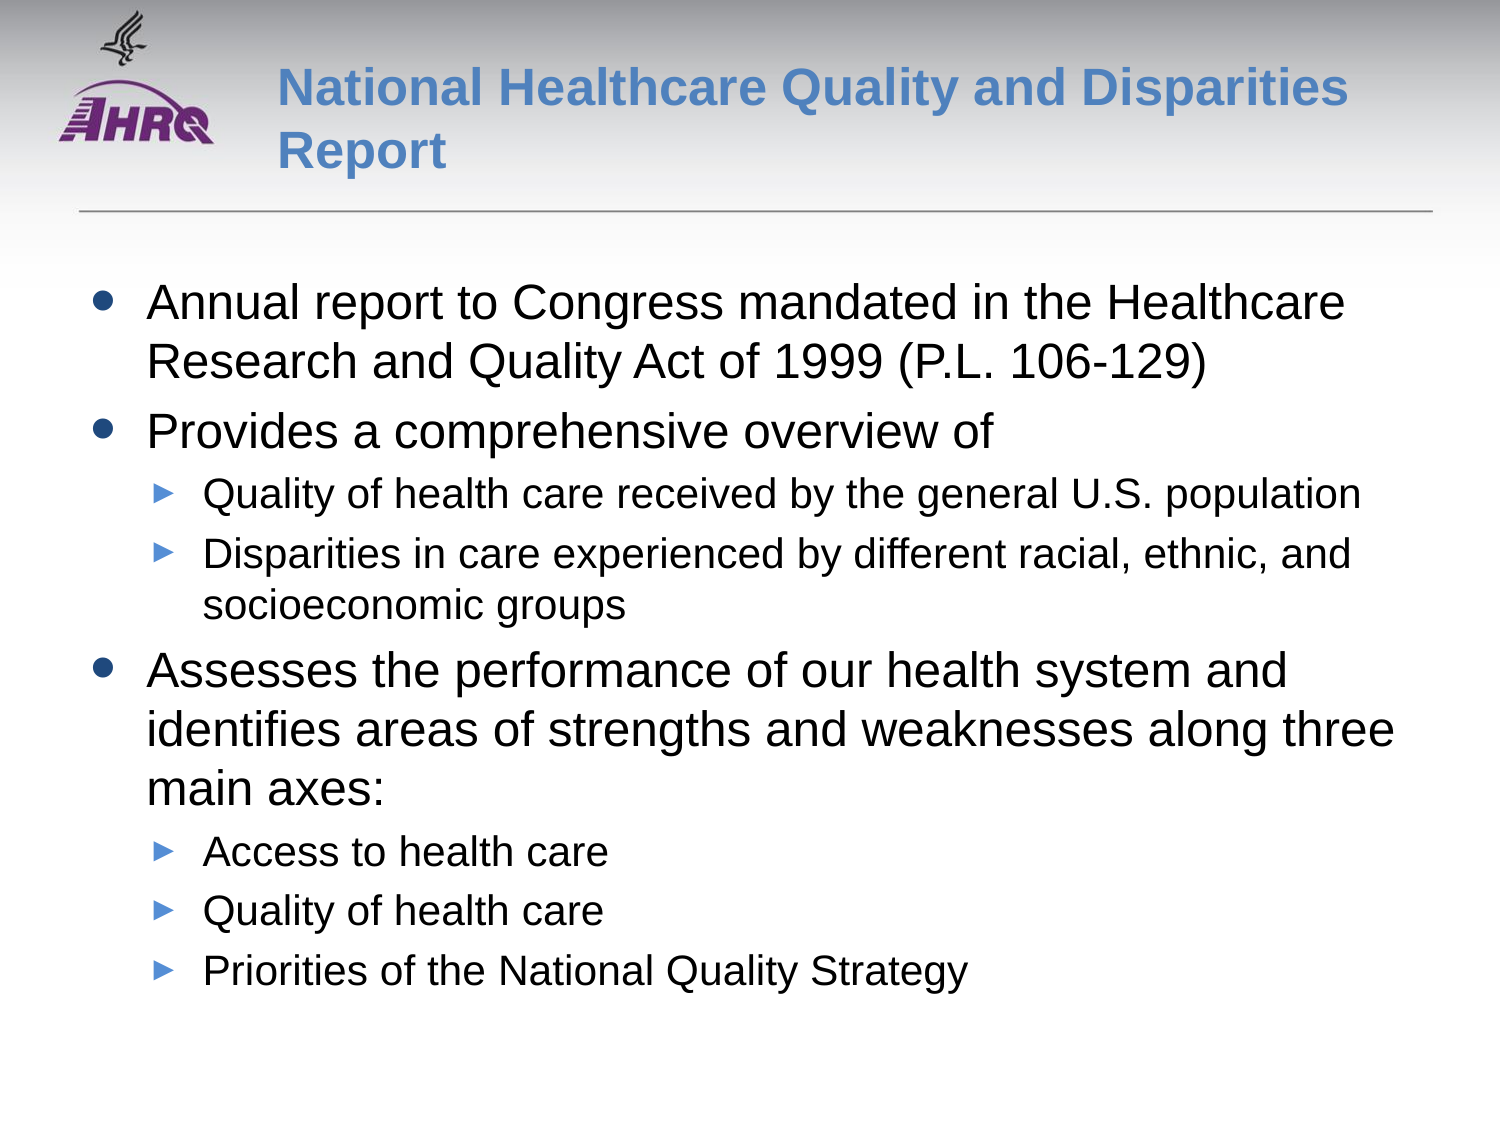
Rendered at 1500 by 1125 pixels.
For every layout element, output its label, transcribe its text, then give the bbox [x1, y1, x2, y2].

title National Healthcare Quality and Disparities Report [262, 45, 1425, 188]
list Annual report to Congress mandated in the Healthcare Research and Quality Act of 1999 (P.L. 106-129) Provides a comprehensive overview of Quality of health care received by the general U.S. population Disparities in care experienced by different racial, ethnic, and socioeconomic groups Assesses the performance of our health system and identifies areas of strengths and weaknesses along three main axes: Access to health care Quality of health care Priorities of the National Quality Strategy [75, 262, 1425, 1005]
picture [0, 0, 1500, 1125]
